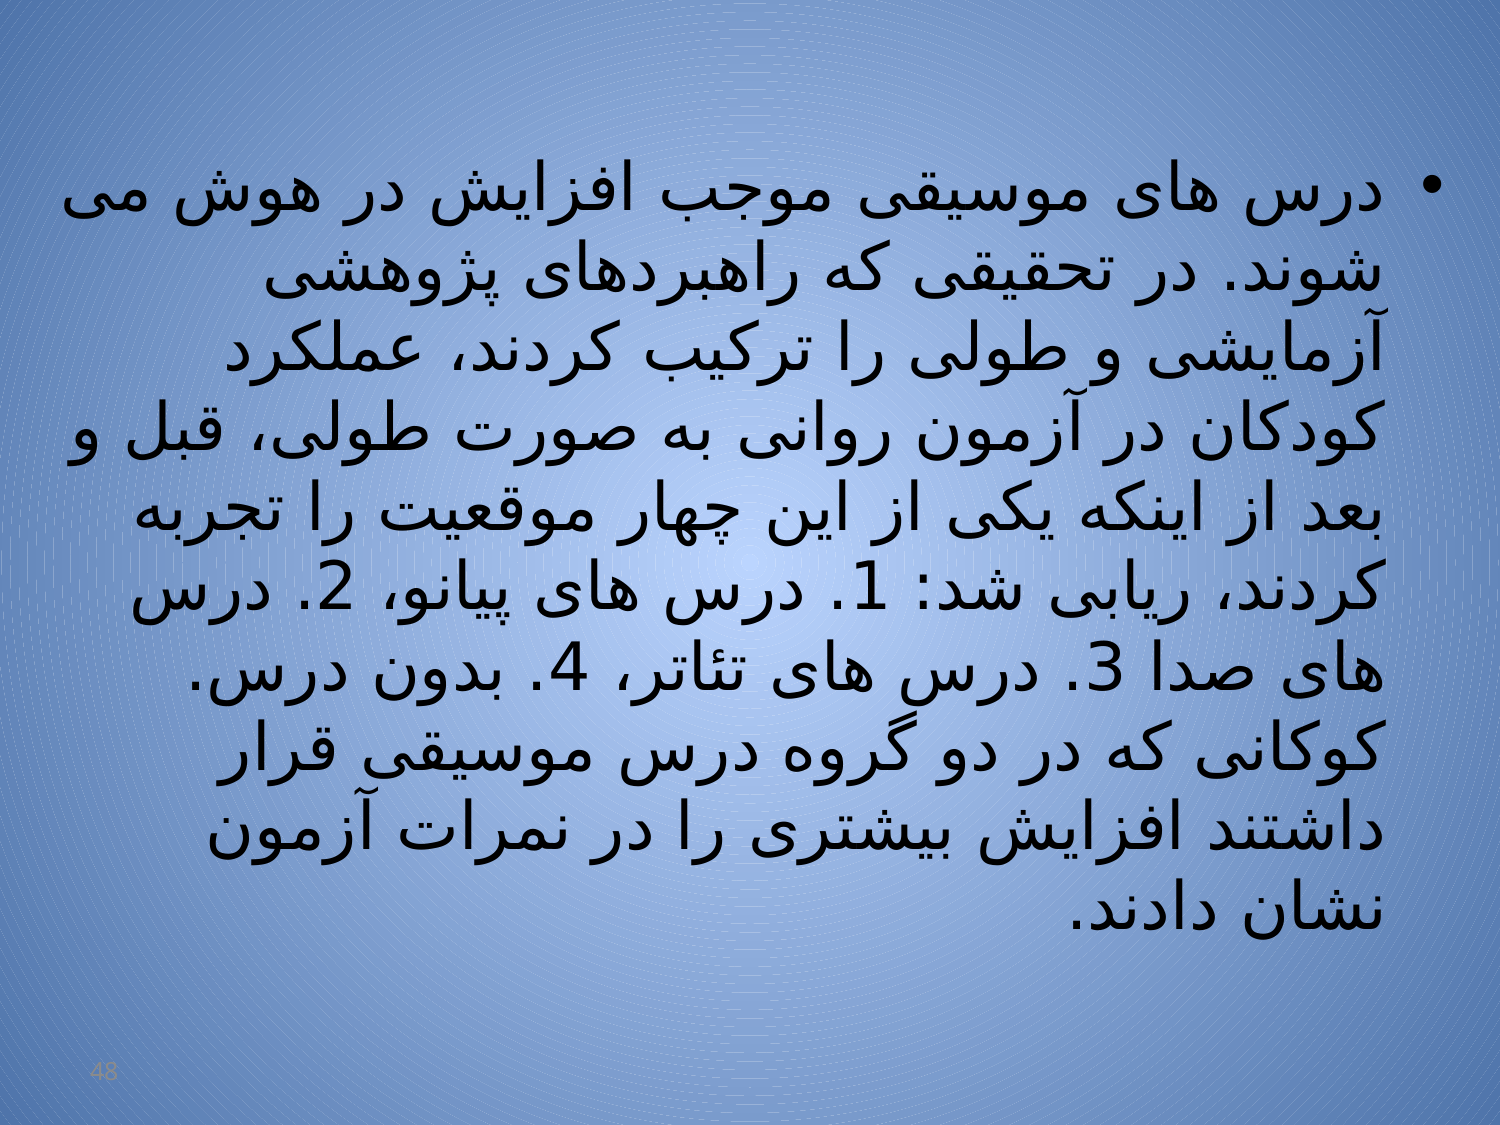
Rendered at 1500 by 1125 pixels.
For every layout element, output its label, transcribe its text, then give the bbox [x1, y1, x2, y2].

slide_number 48 [75, 1042, 425, 1103]
list درس های موسیقی موجب افزایش در هوش می شوند. در تحقیقی که راهبردهای پژوهشی آزمایشی و طولی را ترکیب کردند، عملکرد کودکان در آزمون روانی به صورت طولی، قبل و بعد از اینکه یکی از این چهار موقعیت را تجربه کردند، ریابی شد: 1. درس های پیانو، 2. درس های صدا 3. درس های تئاتر، 4. بدون درس. کوکانی که در دو گروه درس موسیقی قرار داشتند افزایش بیشتری را در نمرات آزمون نشان دادند. [29, 42, 1459, 1094]
